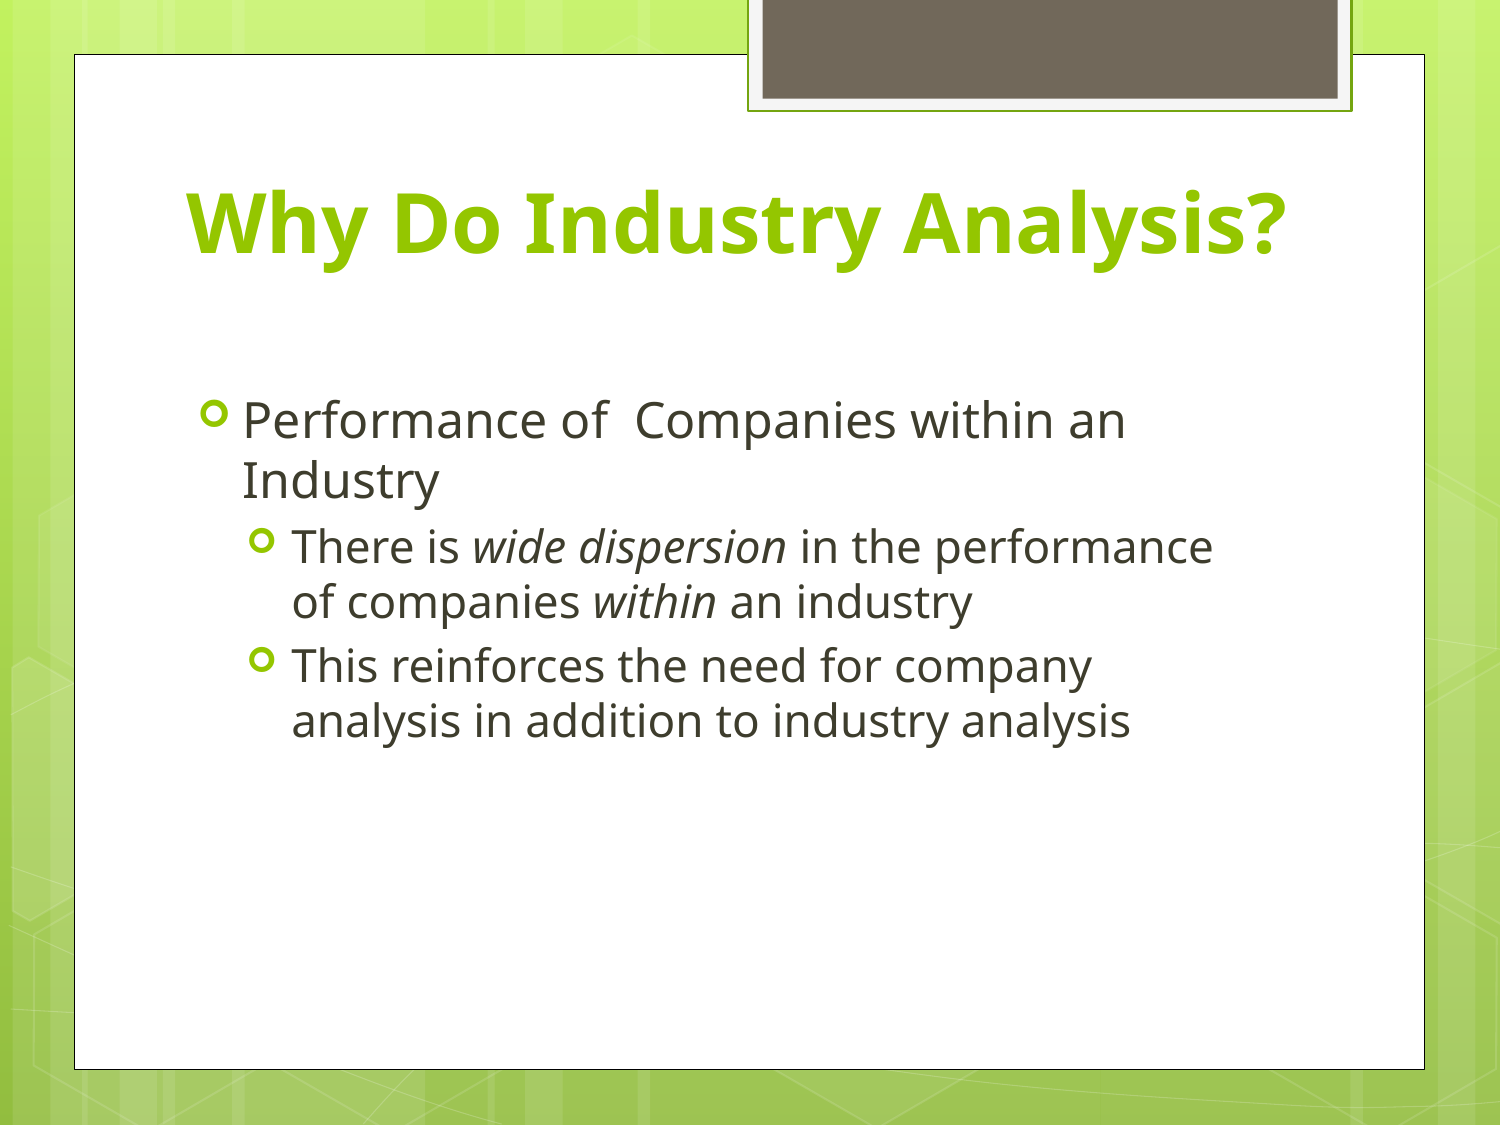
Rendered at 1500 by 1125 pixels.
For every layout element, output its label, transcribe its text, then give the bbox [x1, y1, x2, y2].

title Why Do Industry Analysis? [171, 159, 1324, 278]
list Performance of Companies within an Industry There is wide dispersion in the performance of companies within an industry This reinforces the need for company analysis in addition to industry analysis [171, 381, 1283, 957]
